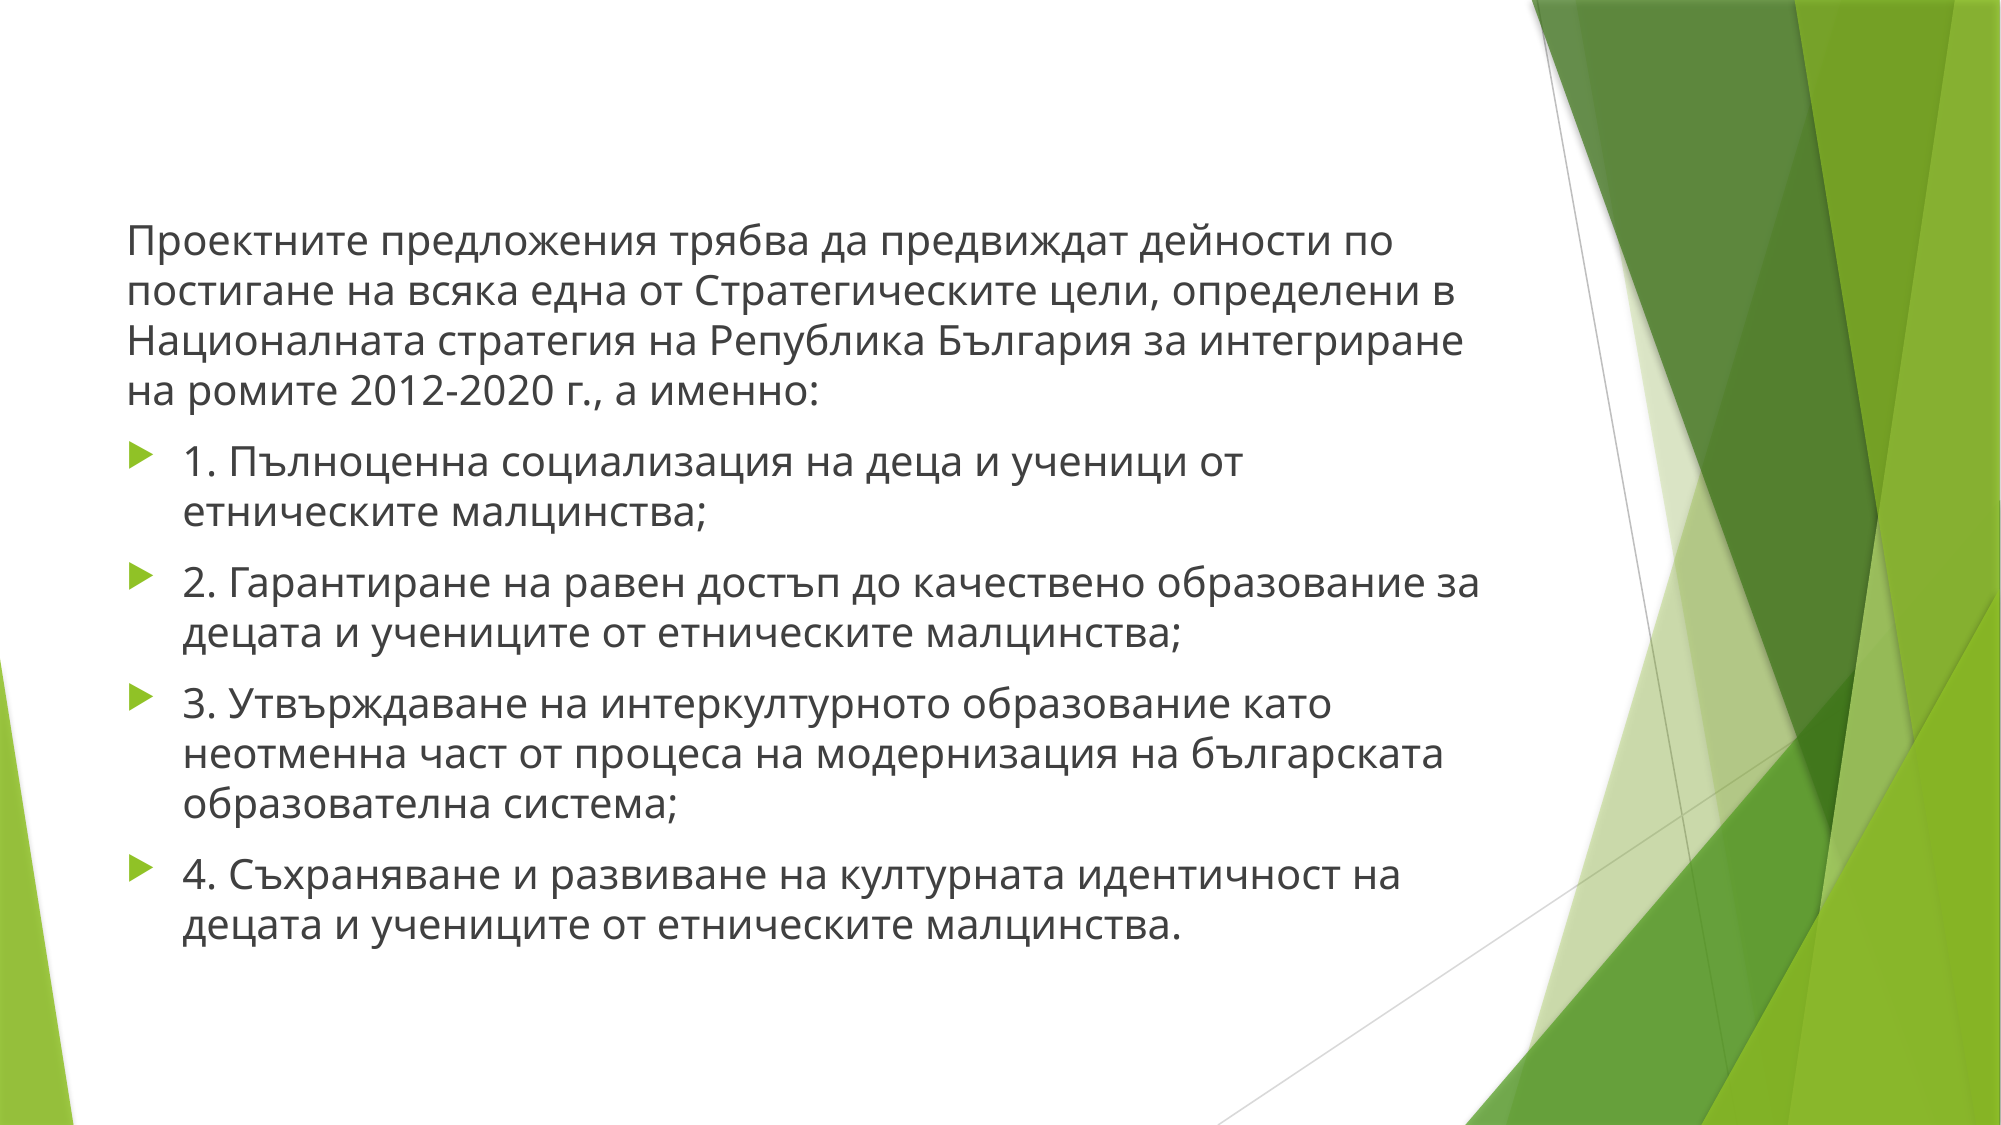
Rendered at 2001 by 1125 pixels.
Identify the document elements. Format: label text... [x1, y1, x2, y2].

list Проектните предложения трябва да предвиждат дейности по постигане на всяка една от Стратегическите цели, определени в Националната стратегия на Република България за интегриране на ромите 2012-2020 г., а именно: 1. Пълноценна социализация на деца и ученици от етническите малцинства; 2. Гарантиране на равен достъп до качествено образование за децата и учениците от етническите малцинства; 3. Утвърждаване на интеркултурното образование като неотменна част от процеса на модернизация на българската образователна система; 4. Съхраняване и развиване на културната идентичност на децата и учениците от етническите малцинства. [111, 140, 1522, 1105]
